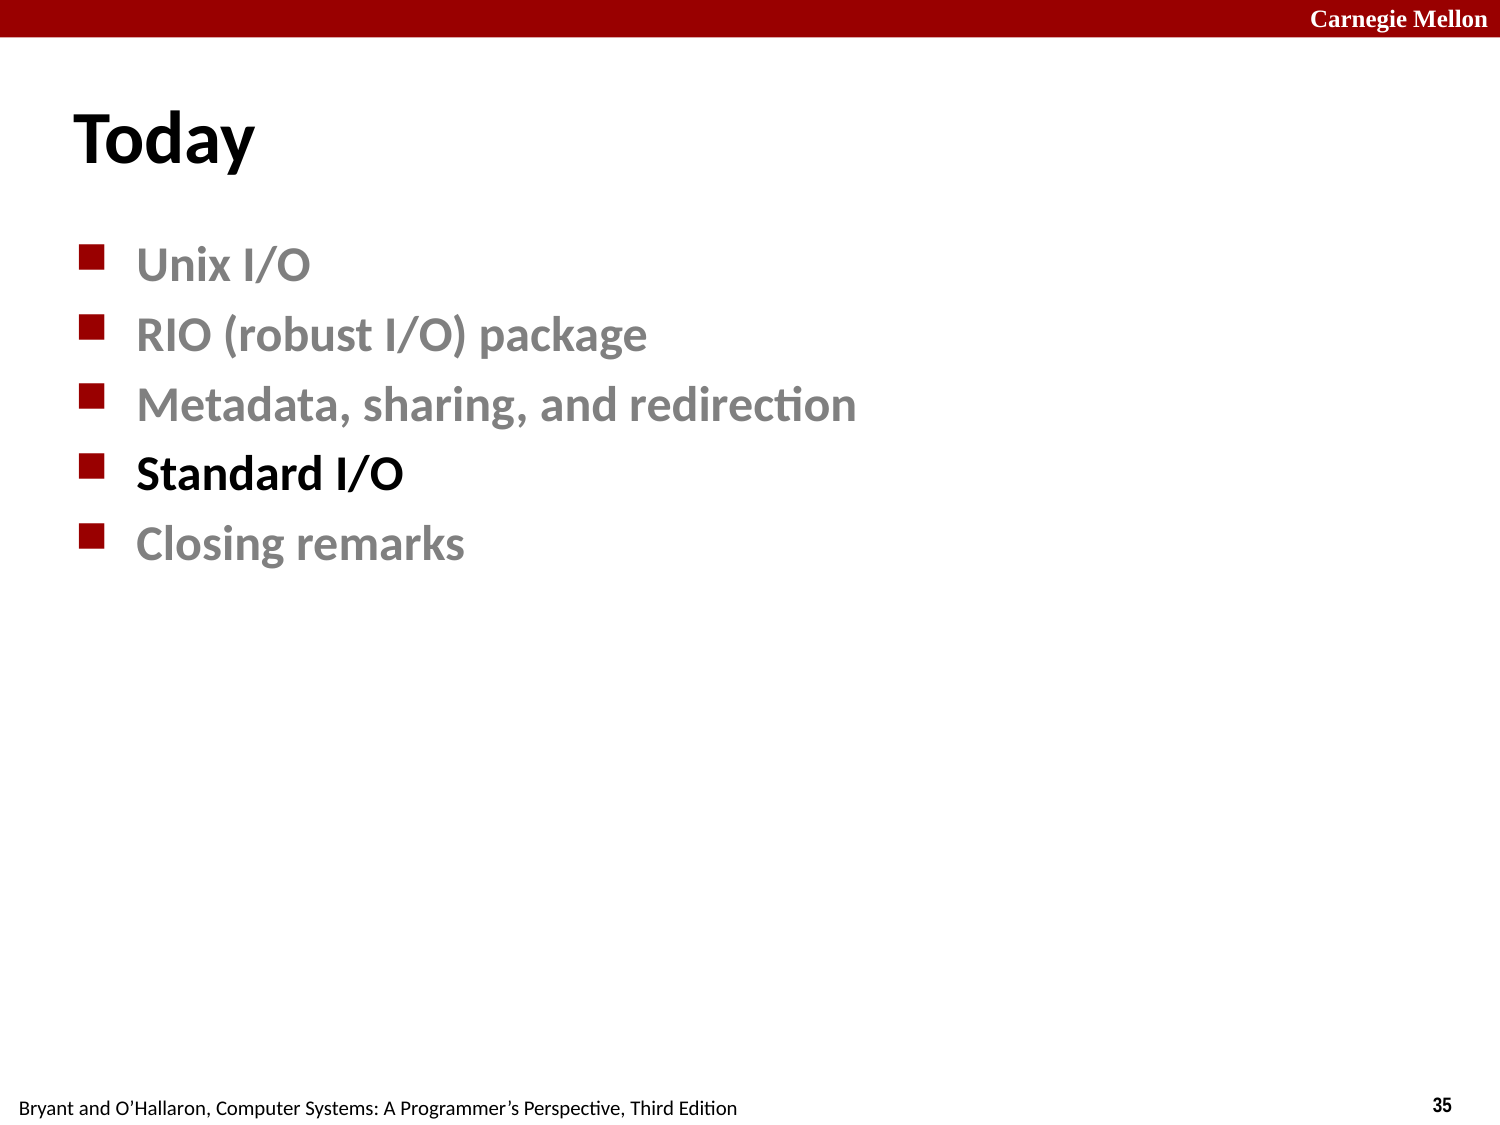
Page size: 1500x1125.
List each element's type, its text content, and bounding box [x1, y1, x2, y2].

list Unix I/O RIO (robust I/O) package Metadata, sharing, and redirection Standard I/O Closing remarks [64, 223, 1361, 1040]
title Today [58, 71, 1305, 197]
